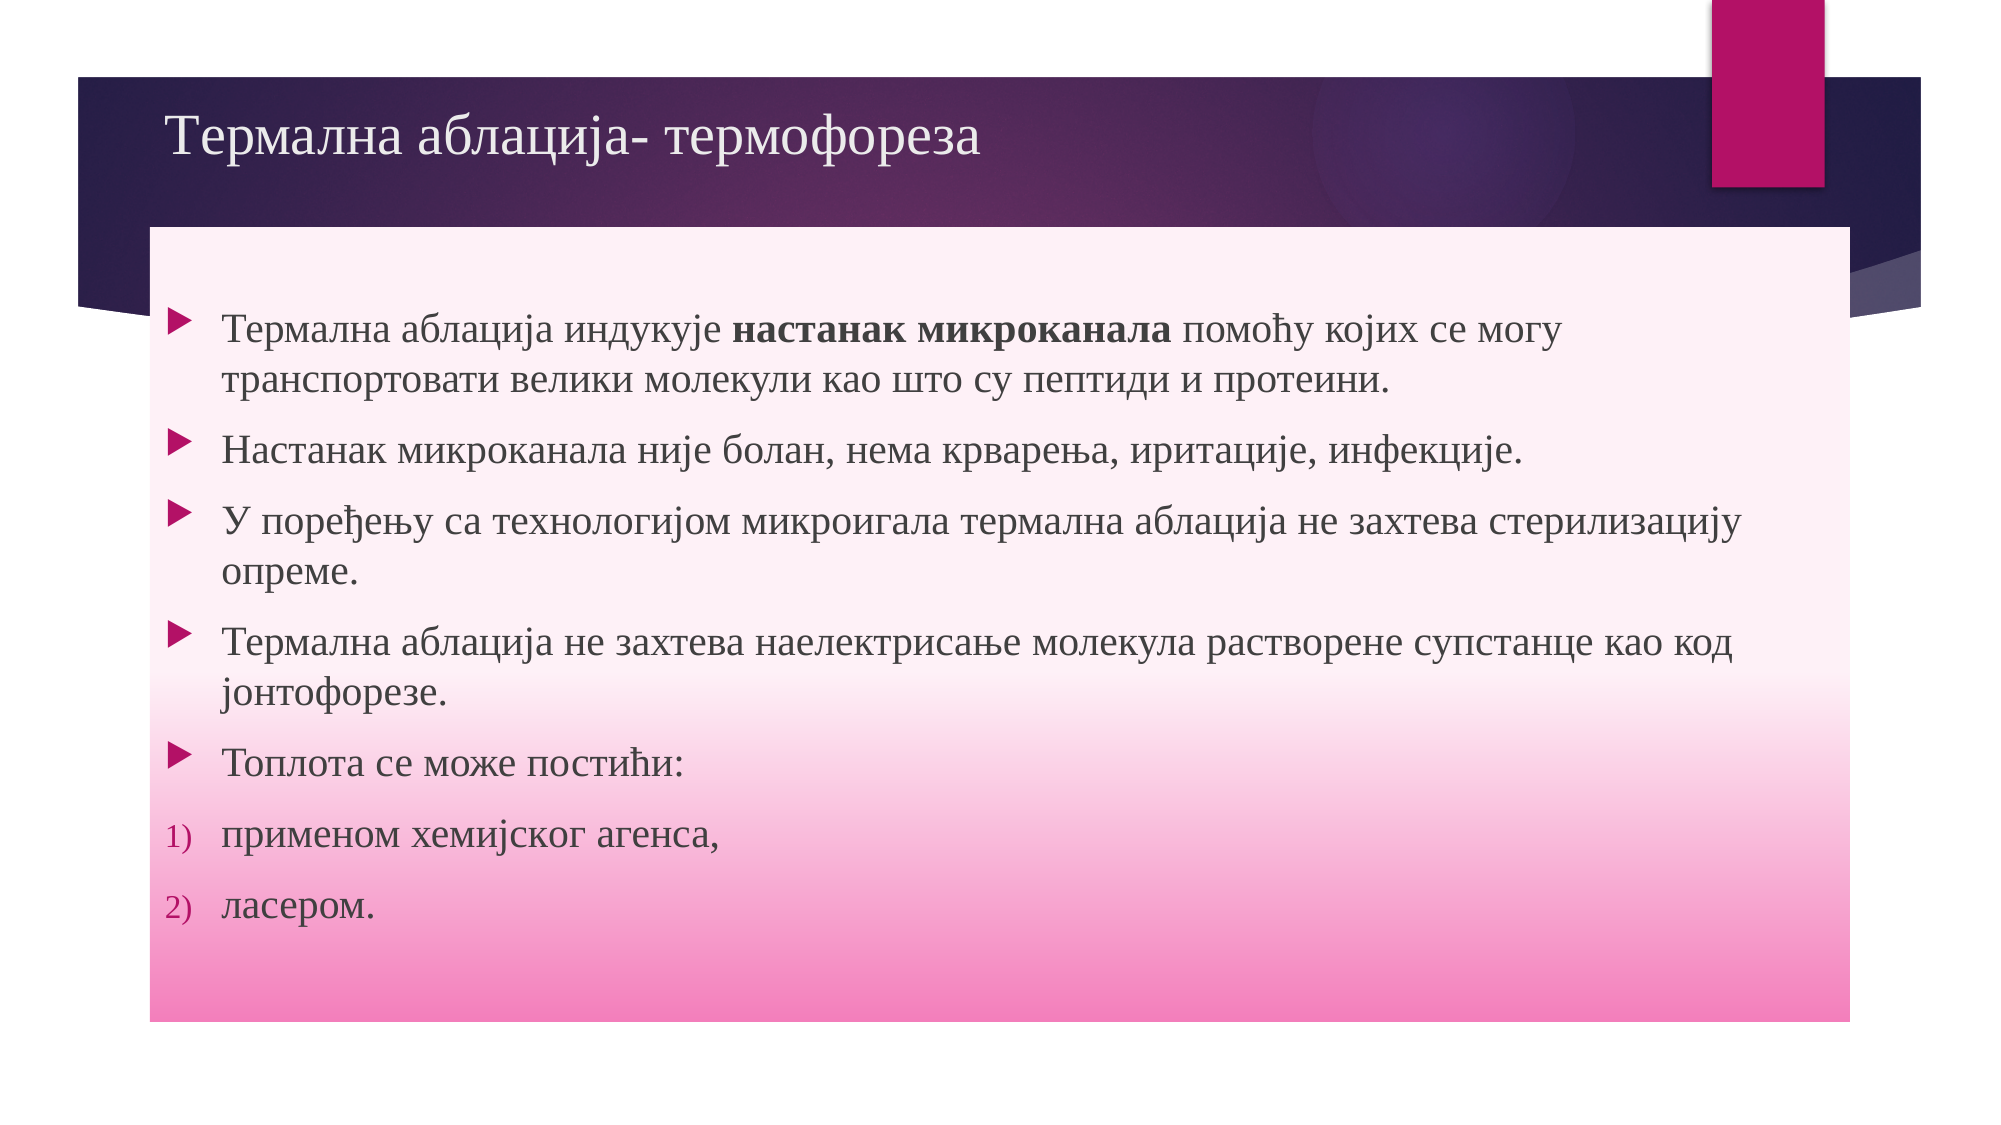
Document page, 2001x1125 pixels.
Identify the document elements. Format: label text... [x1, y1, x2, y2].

list Термална аблација индукује настанак микроканала помоћу којих се могу транспортовати велики молекули као што су пептиди и протеини. Настанак микроканала није болан, нема крварења, иритације, инфекције. У поређењу са технологијом микроигала термална аблација не захтева стерилизацију опреме. Термална аблација не захтева наелектрисање молекула растворене супстанце као код јонтофорезе. Топлота се може постићи: применом хемијскoг агенса, ласером. [149, 227, 1850, 1022]
title Tермална аблација- термофореза [149, 0, 1851, 262]
